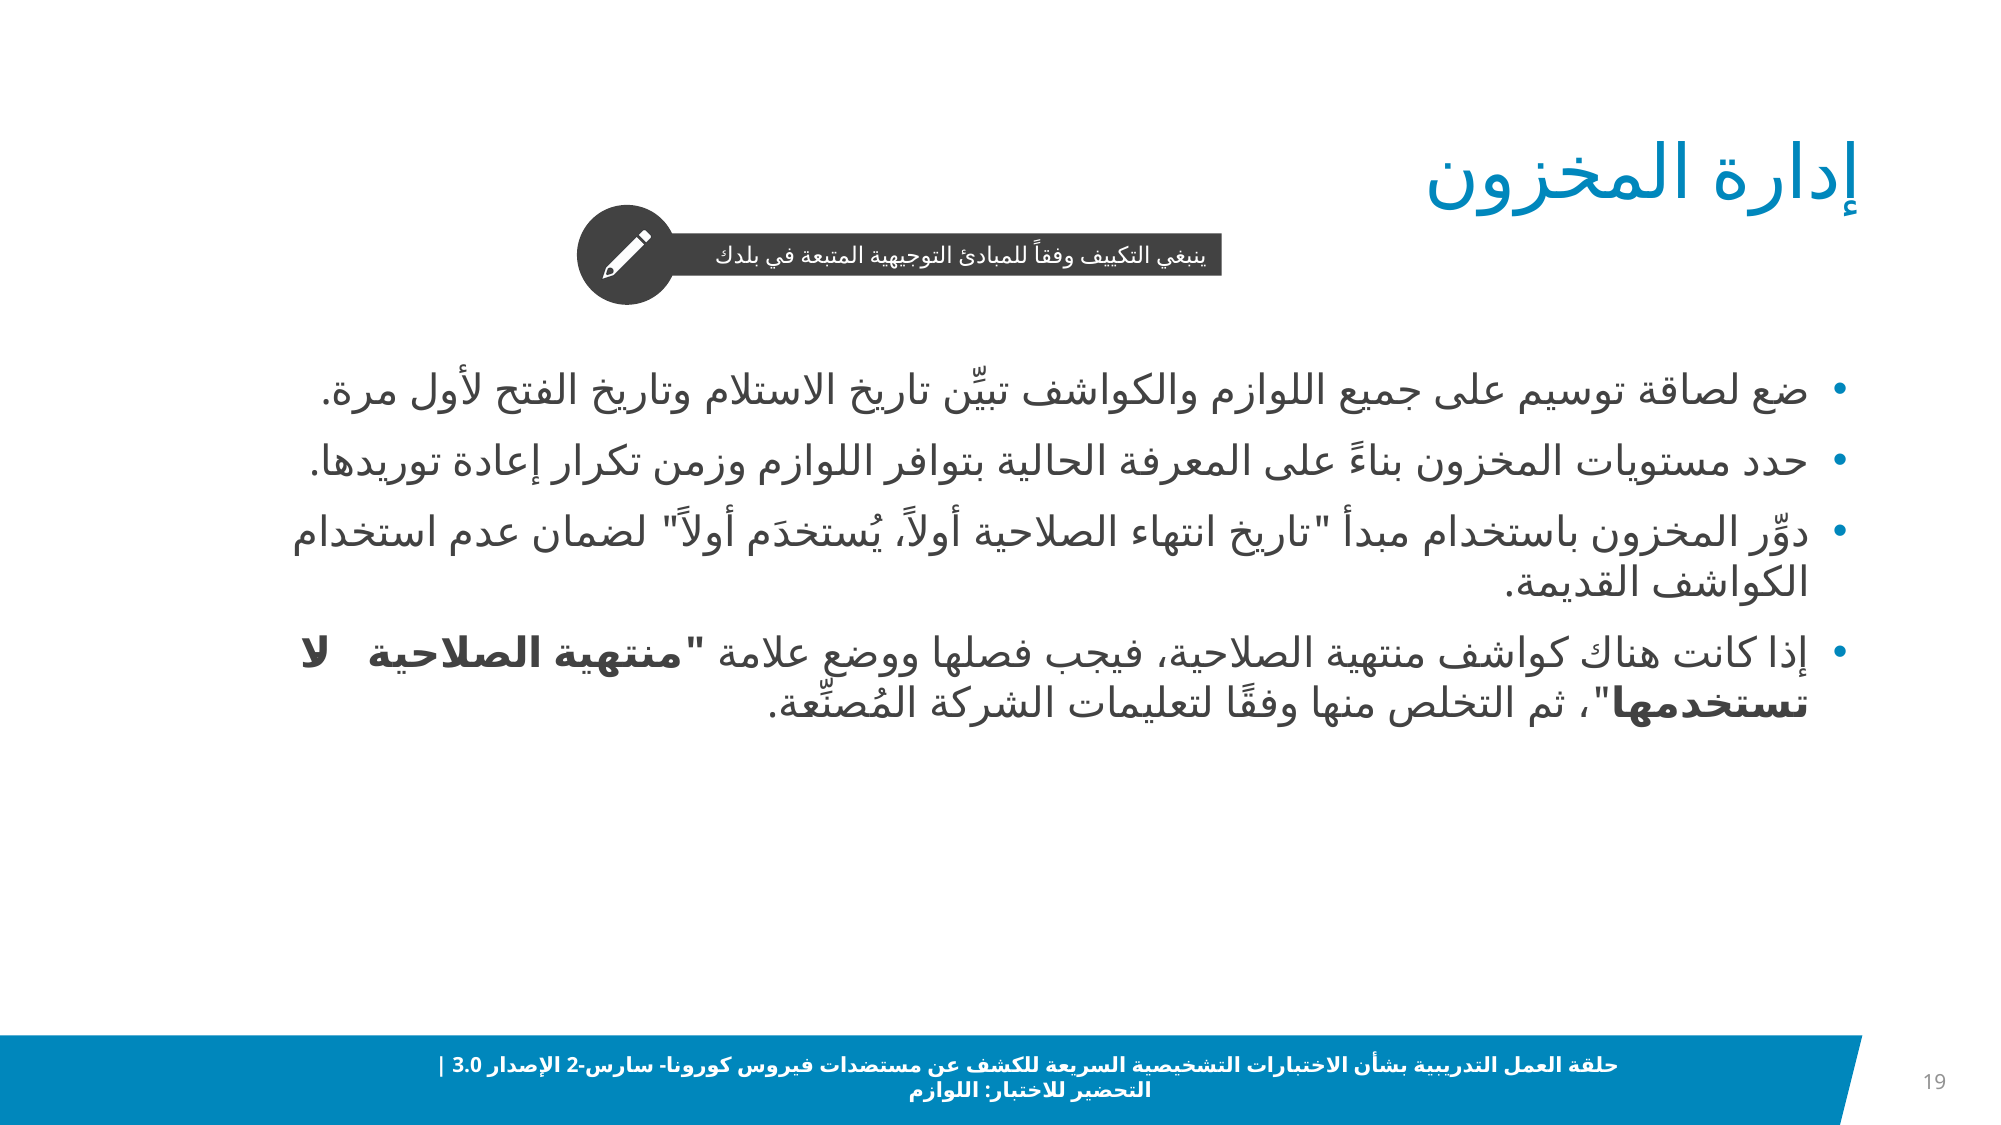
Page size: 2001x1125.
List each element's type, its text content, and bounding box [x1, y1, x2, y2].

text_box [577, 205, 1222, 304]
slide_number 19 [1862, 1035, 1947, 1125]
title إدارة المخزون [137, 59, 1863, 215]
list ضع لصاقة توسيم على جميع اللوازم والكواشف تبيِّن تاريخ الاستلام وتاريخ الفتح لأول مرة. حدد مستويات المخزون بناءً على المعرفة الحالية بتوافر اللوازم وزمن تكرار إعادة توريدها. دوِّر المخزون باستخدام مبدأ "تاريخ انتهاء الصلاحية أولاً، يُستخدَم أولاً" لضمان عدم استخدام الكواشف القديمة. إذا كانت هناك كواشف منتهية الصلاحية، فيجب فصلها ووضع علامة "منتهية الصلاحية - لا تستخدمها"، ثم التخلص منها وفقًا لتعليمات الشركة المُصنِّعة. [137, 284, 1863, 1014]
footer حلقة العمل التدريبية بشأن الاختبارات التشخيصية السريعة للكشف عن مستضدات فيروس كورونا- سارس-2 الإصدار 3.0 | التحضير للاختبار: اللوازم [427, 1035, 1628, 1118]
